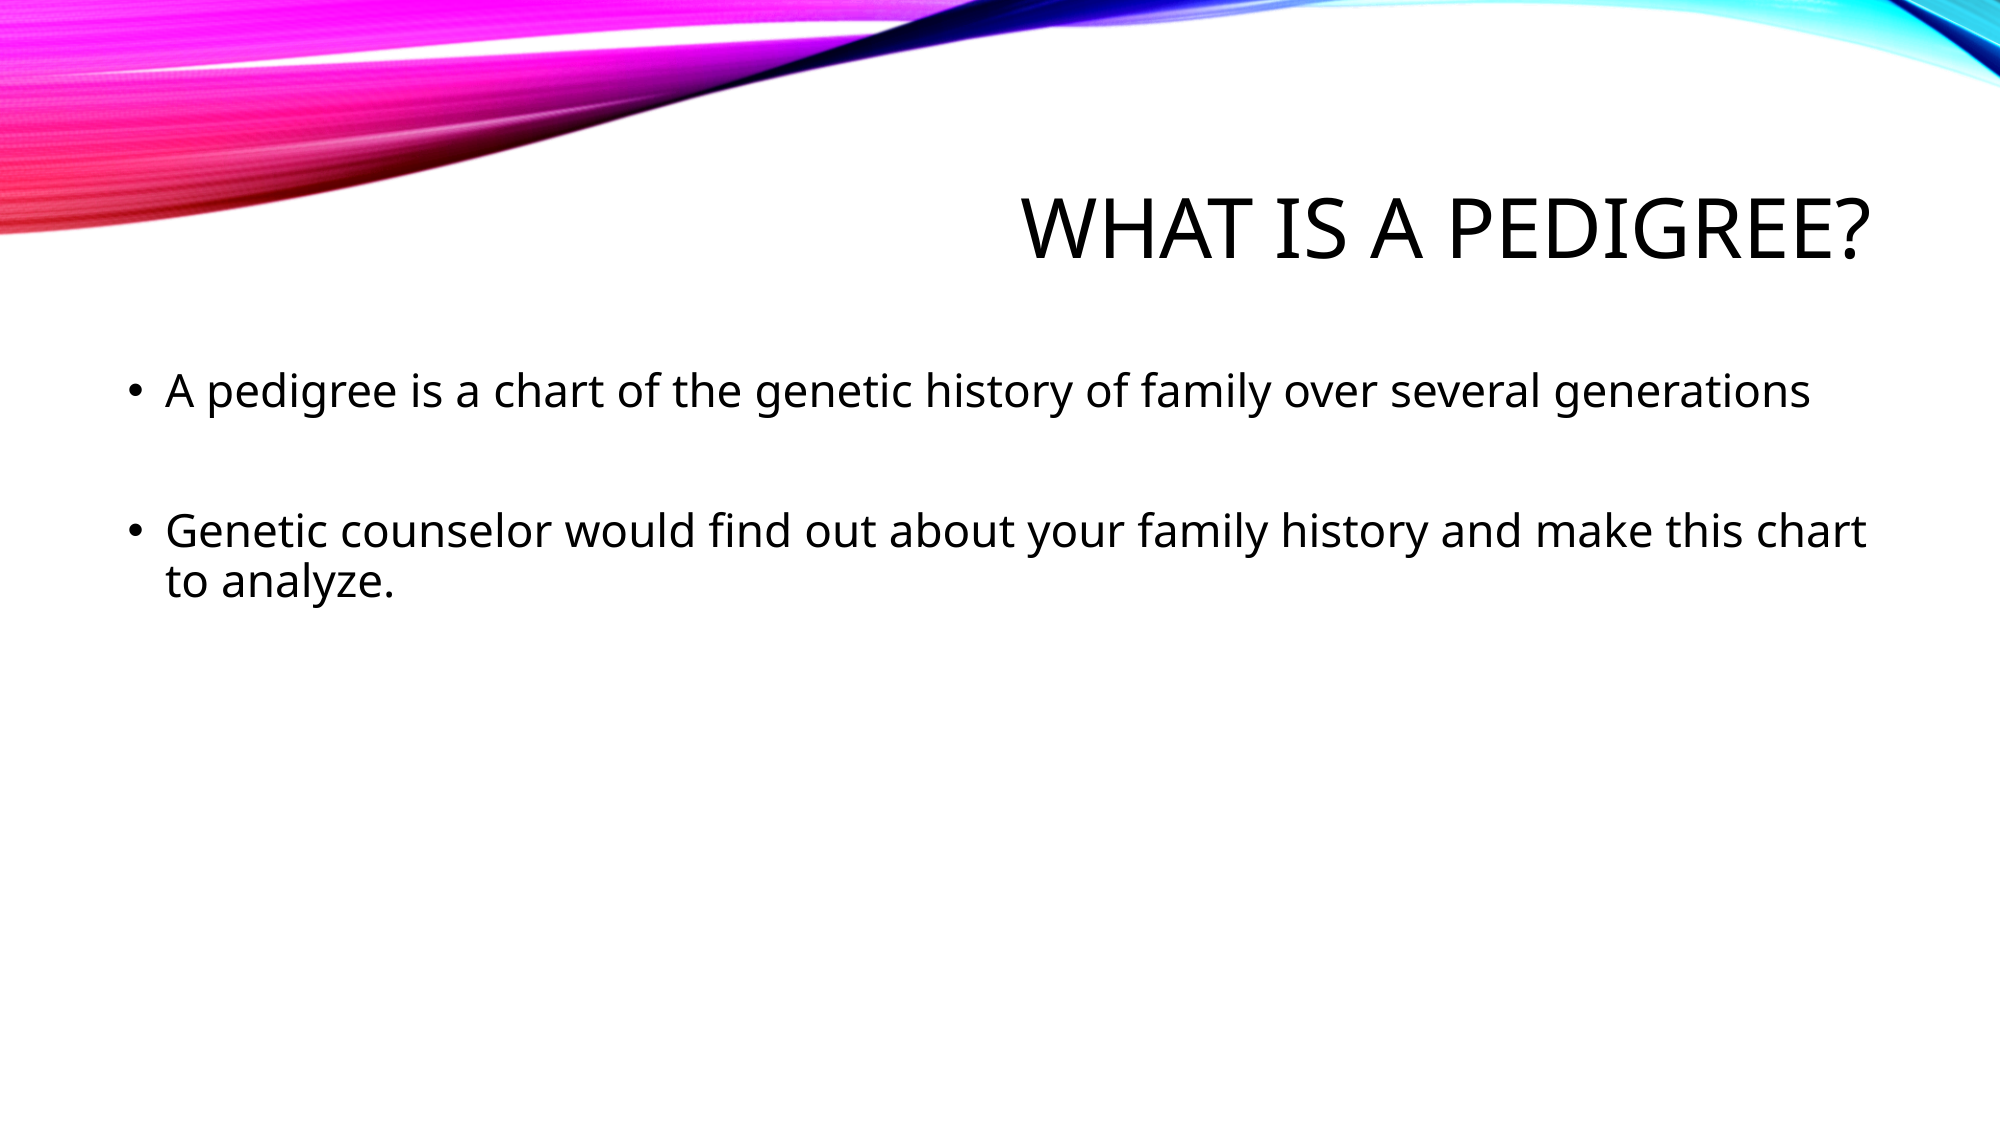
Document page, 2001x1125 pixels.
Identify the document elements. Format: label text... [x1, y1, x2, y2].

picture [0, 0, 2000, 237]
list A pedigree is a chart of the genetic history of family over several generations Genetic counselor would find out about your family history and make this chart to analyze. [112, 360, 1888, 1021]
picture [1910, 0, 2000, 45]
picture [1890, 0, 2000, 75]
title What is a pedigree? [474, 125, 1888, 338]
